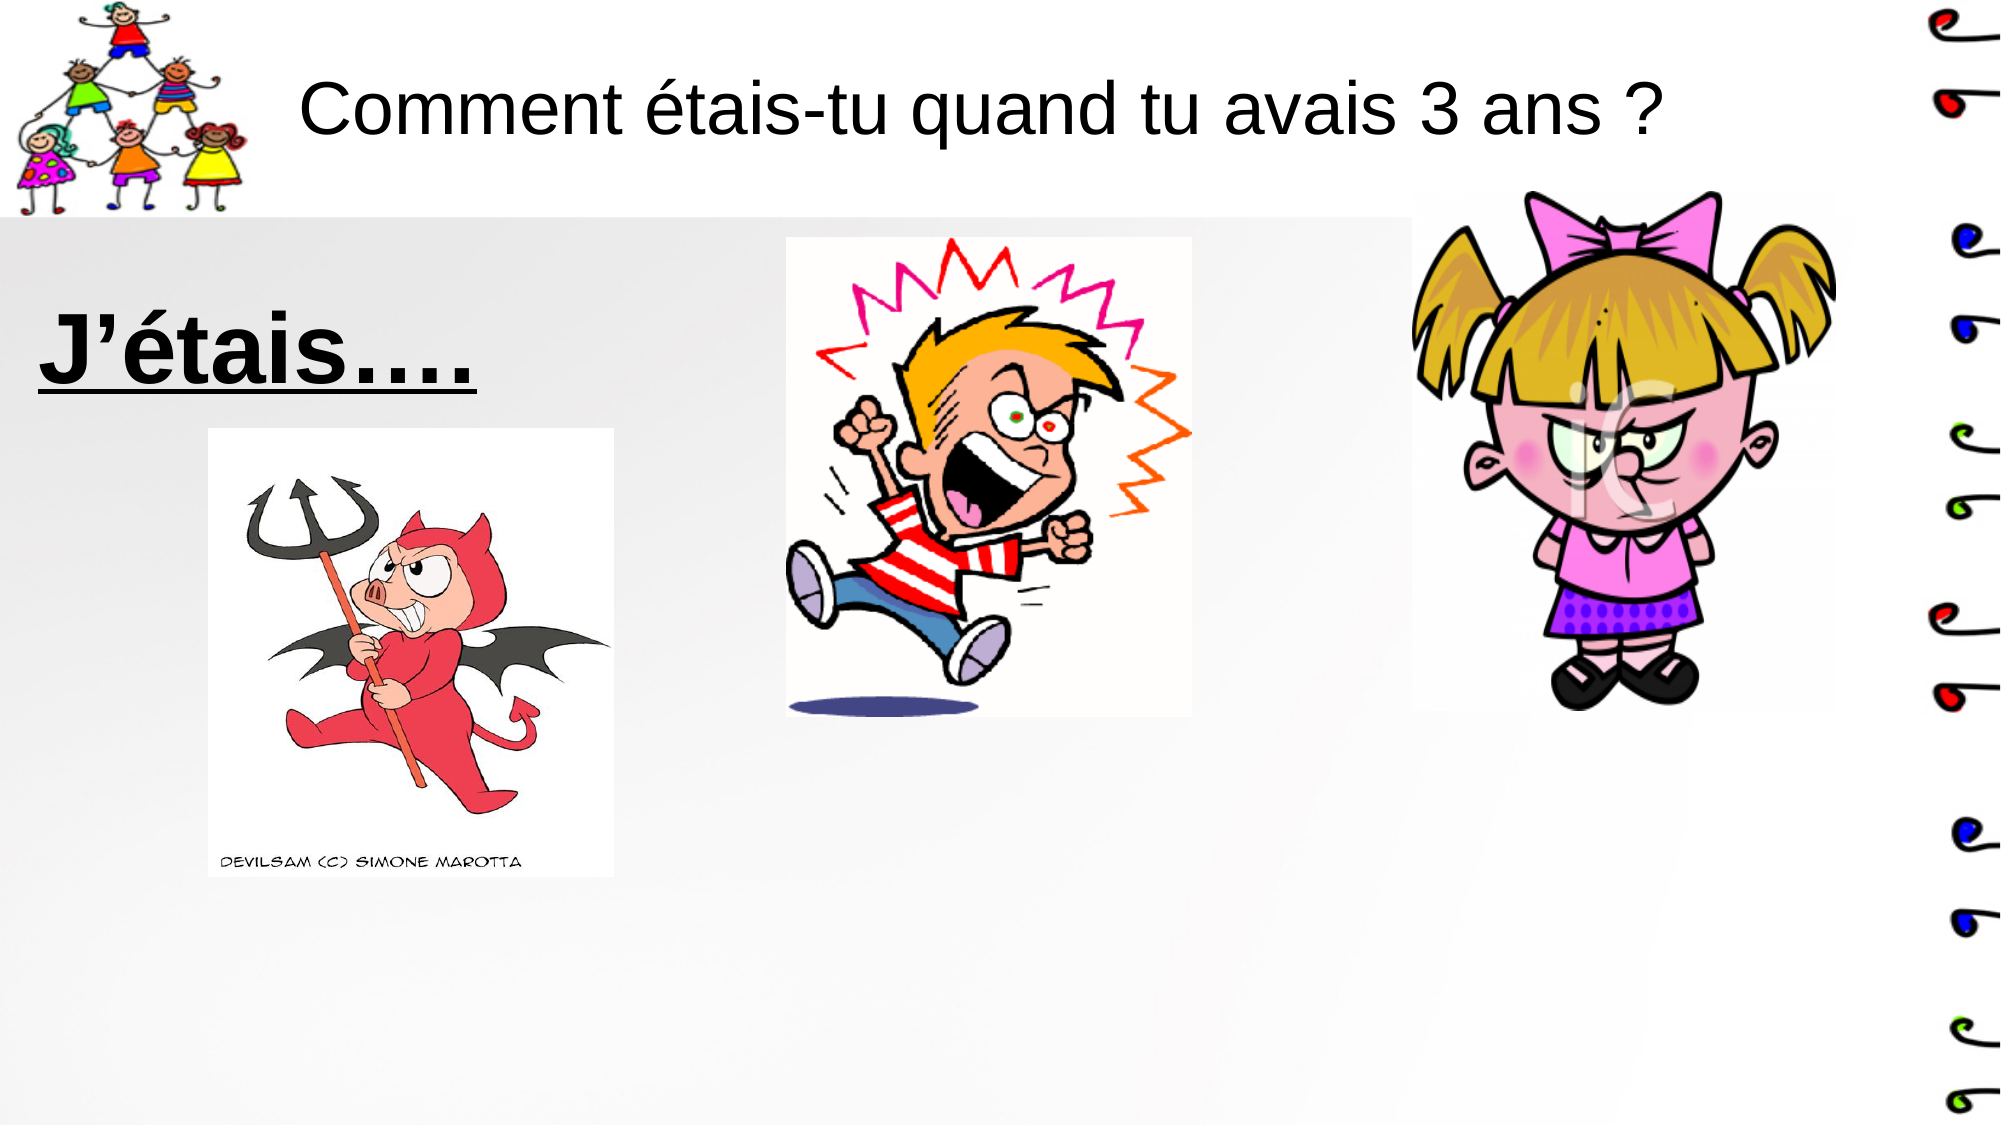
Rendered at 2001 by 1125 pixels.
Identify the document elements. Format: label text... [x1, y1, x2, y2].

picture [0, 0, 2001, 1125]
title Comment étais-tu quand tu avais 3 ans ? [283, 16, 1951, 192]
text_box J’étais…. [23, 275, 780, 411]
